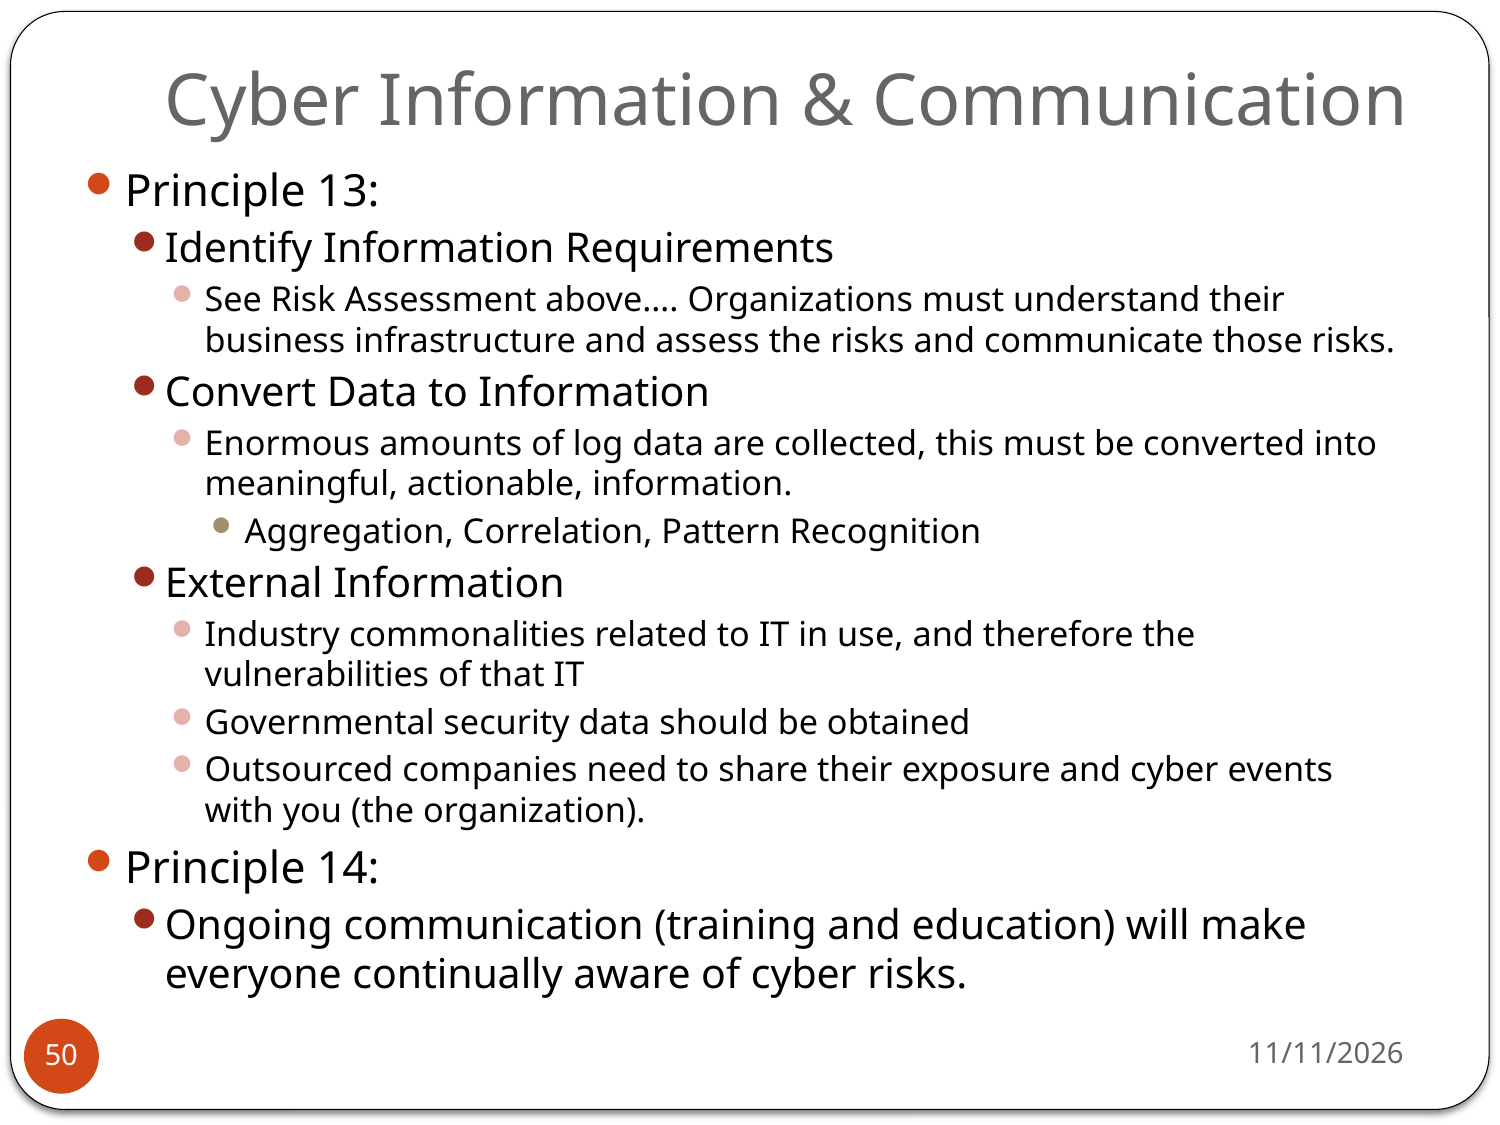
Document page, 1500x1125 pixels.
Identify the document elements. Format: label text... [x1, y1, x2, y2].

title Cyber Information & Communication [150, 45, 1425, 154]
list Principle 13: Identify Information Requirements See Risk Assessment above…. Organizations must understand their business infrastructure and assess the risks and communicate those risks. Convert Data to Information Enormous amounts of log data are collected, this must be converted into meaningful, actionable, information. Aggregation, Correlation, Pattern Recognition External Information Industry commonalities related to IT in use, and therefore the vulnerabilities of that IT Governmental security data should be obtained Outsourced companies need to share their exposure and cyber events with you (the organization). Principle 14: Ongoing communication (training and education) will make everyone continually aware of cyber risks. [70, 154, 1425, 1019]
slide_number 50 [23, 1018, 99, 1094]
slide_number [1012, 1019, 1419, 1094]
